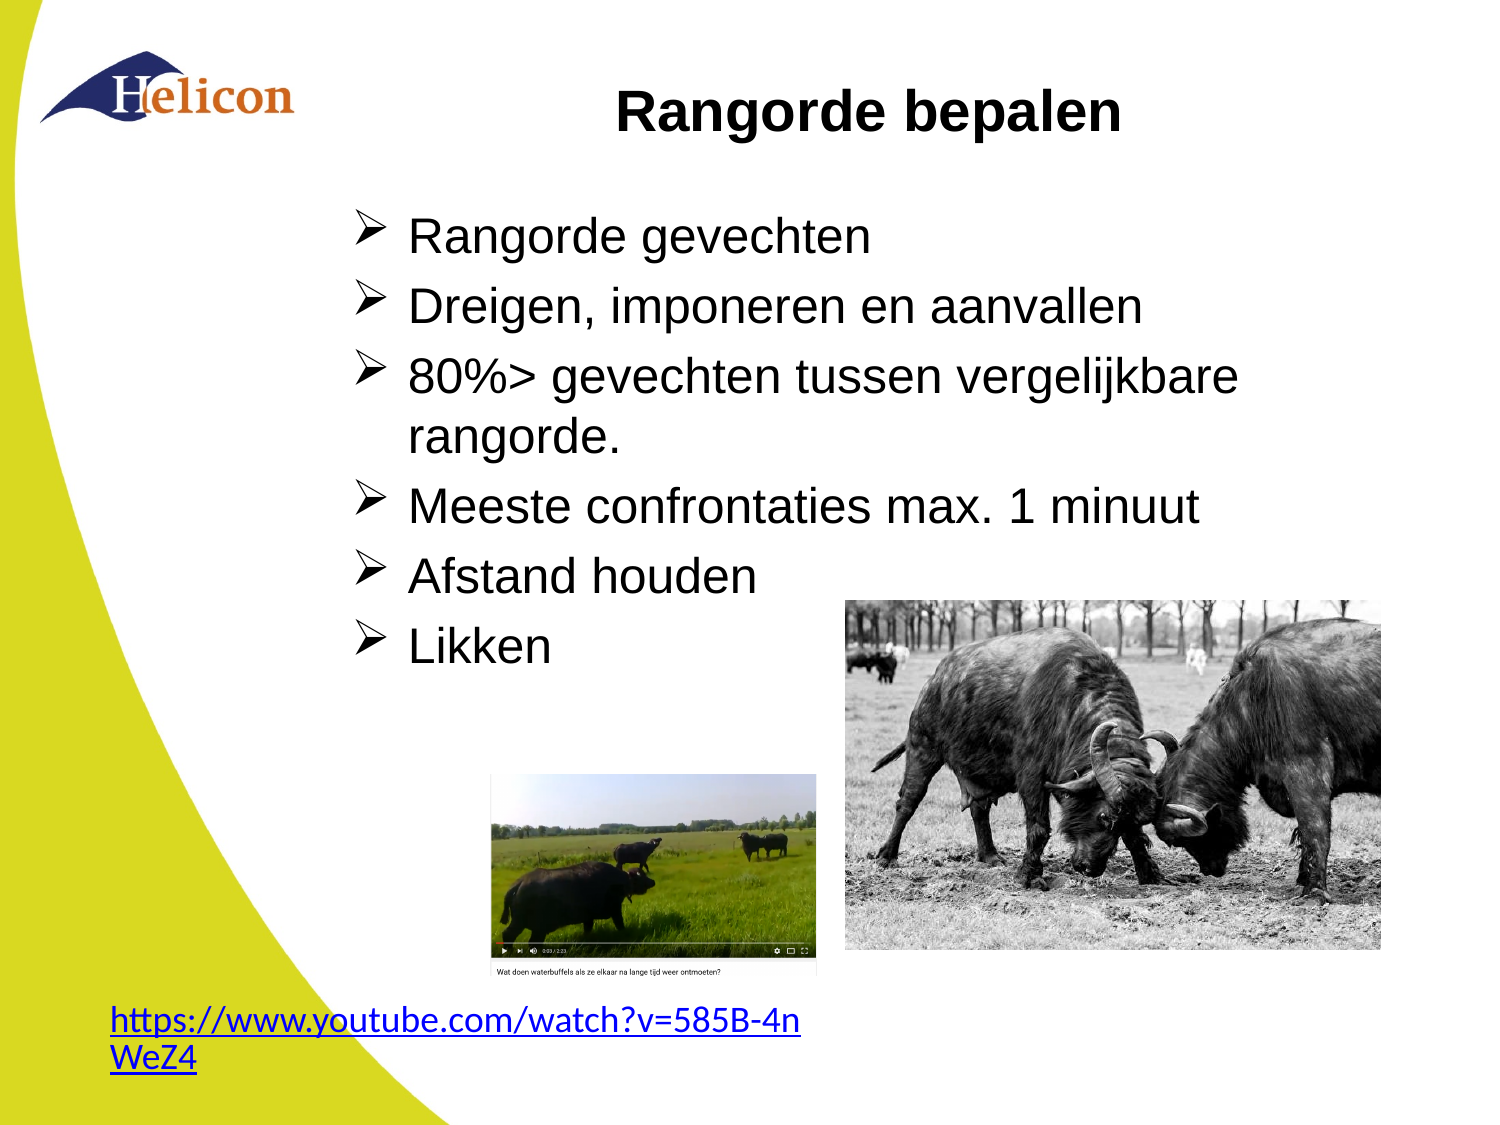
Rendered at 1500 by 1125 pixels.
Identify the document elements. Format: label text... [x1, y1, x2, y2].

picture [0, 0, 1500, 1125]
title Rangorde bepalen [324, 54, 1415, 161]
list Rangorde gevechten Dreigen, imponeren en aanvallen 80%> gevechten tussen vergelijkbare rangorde. Meeste confrontaties max. 1 minuut Afstand houden Likken [336, 196, 1425, 1005]
text_box https://www.youtube.com/watch?v=585B-4nWeZ4 [95, 987, 846, 1048]
